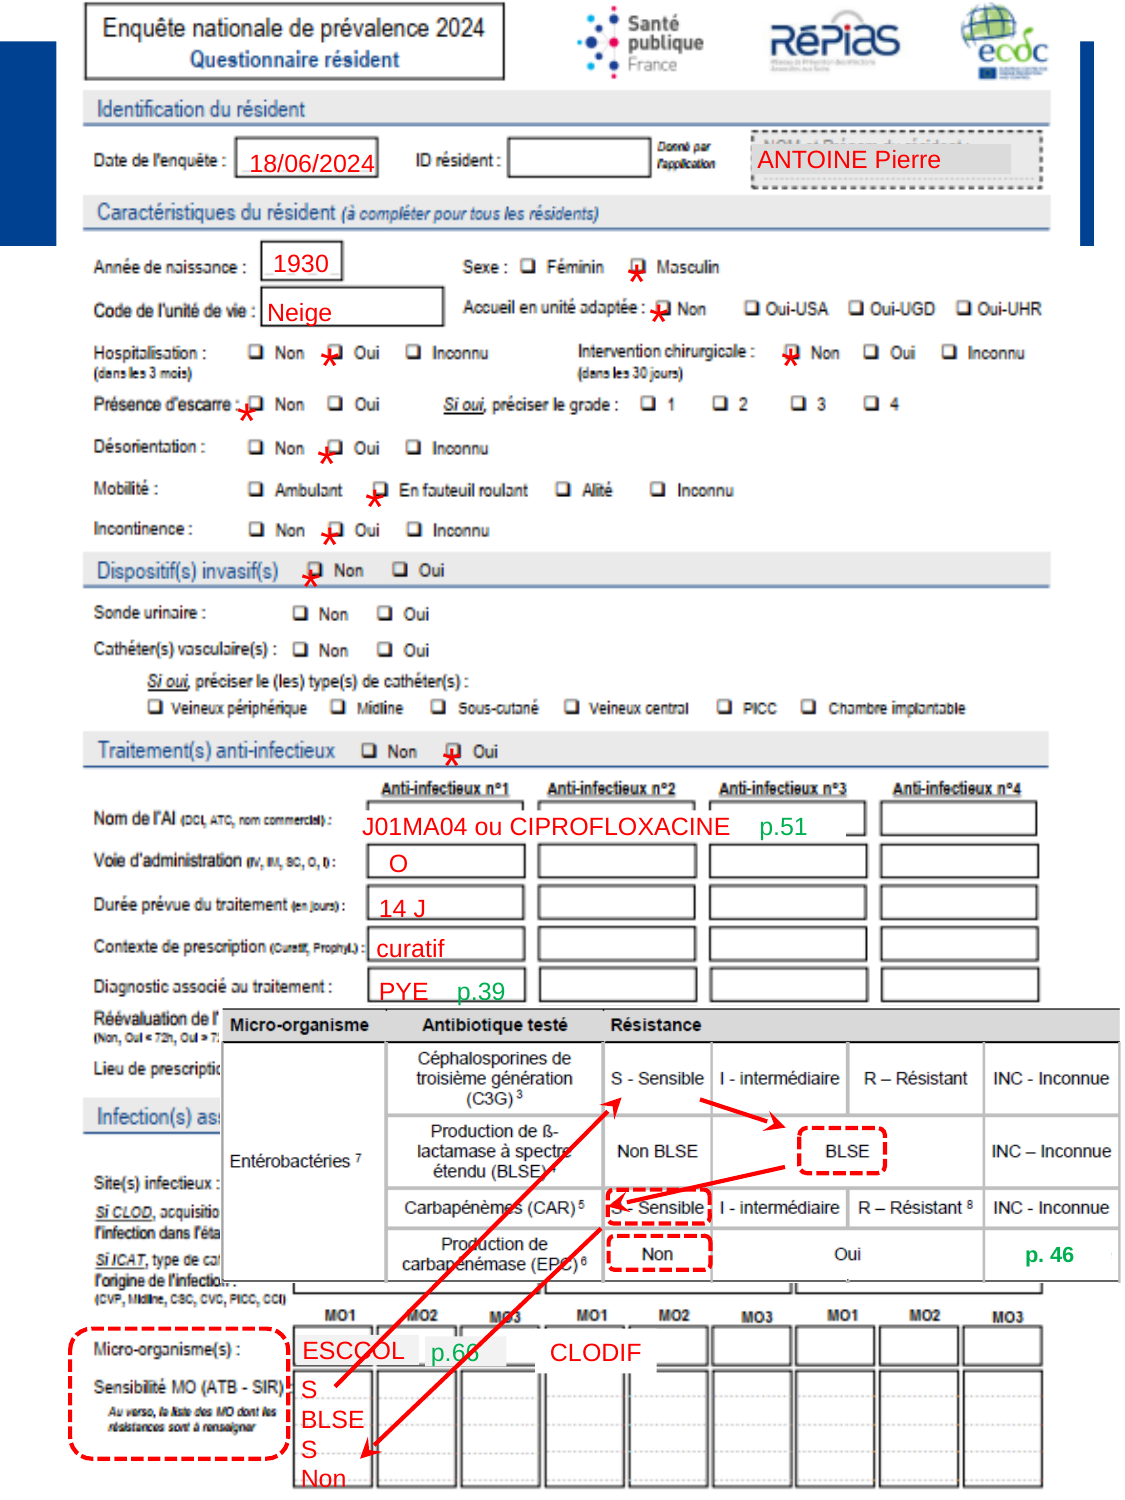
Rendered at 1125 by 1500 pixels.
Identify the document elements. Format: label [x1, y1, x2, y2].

text_box [699, 1099, 786, 1128]
text_box [334, 1097, 622, 1387]
text_box [709, 1166, 786, 1207]
picture [55, 0, 1081, 1496]
text_box [359, 1228, 602, 1459]
text_box [219, 1005, 1125, 1284]
